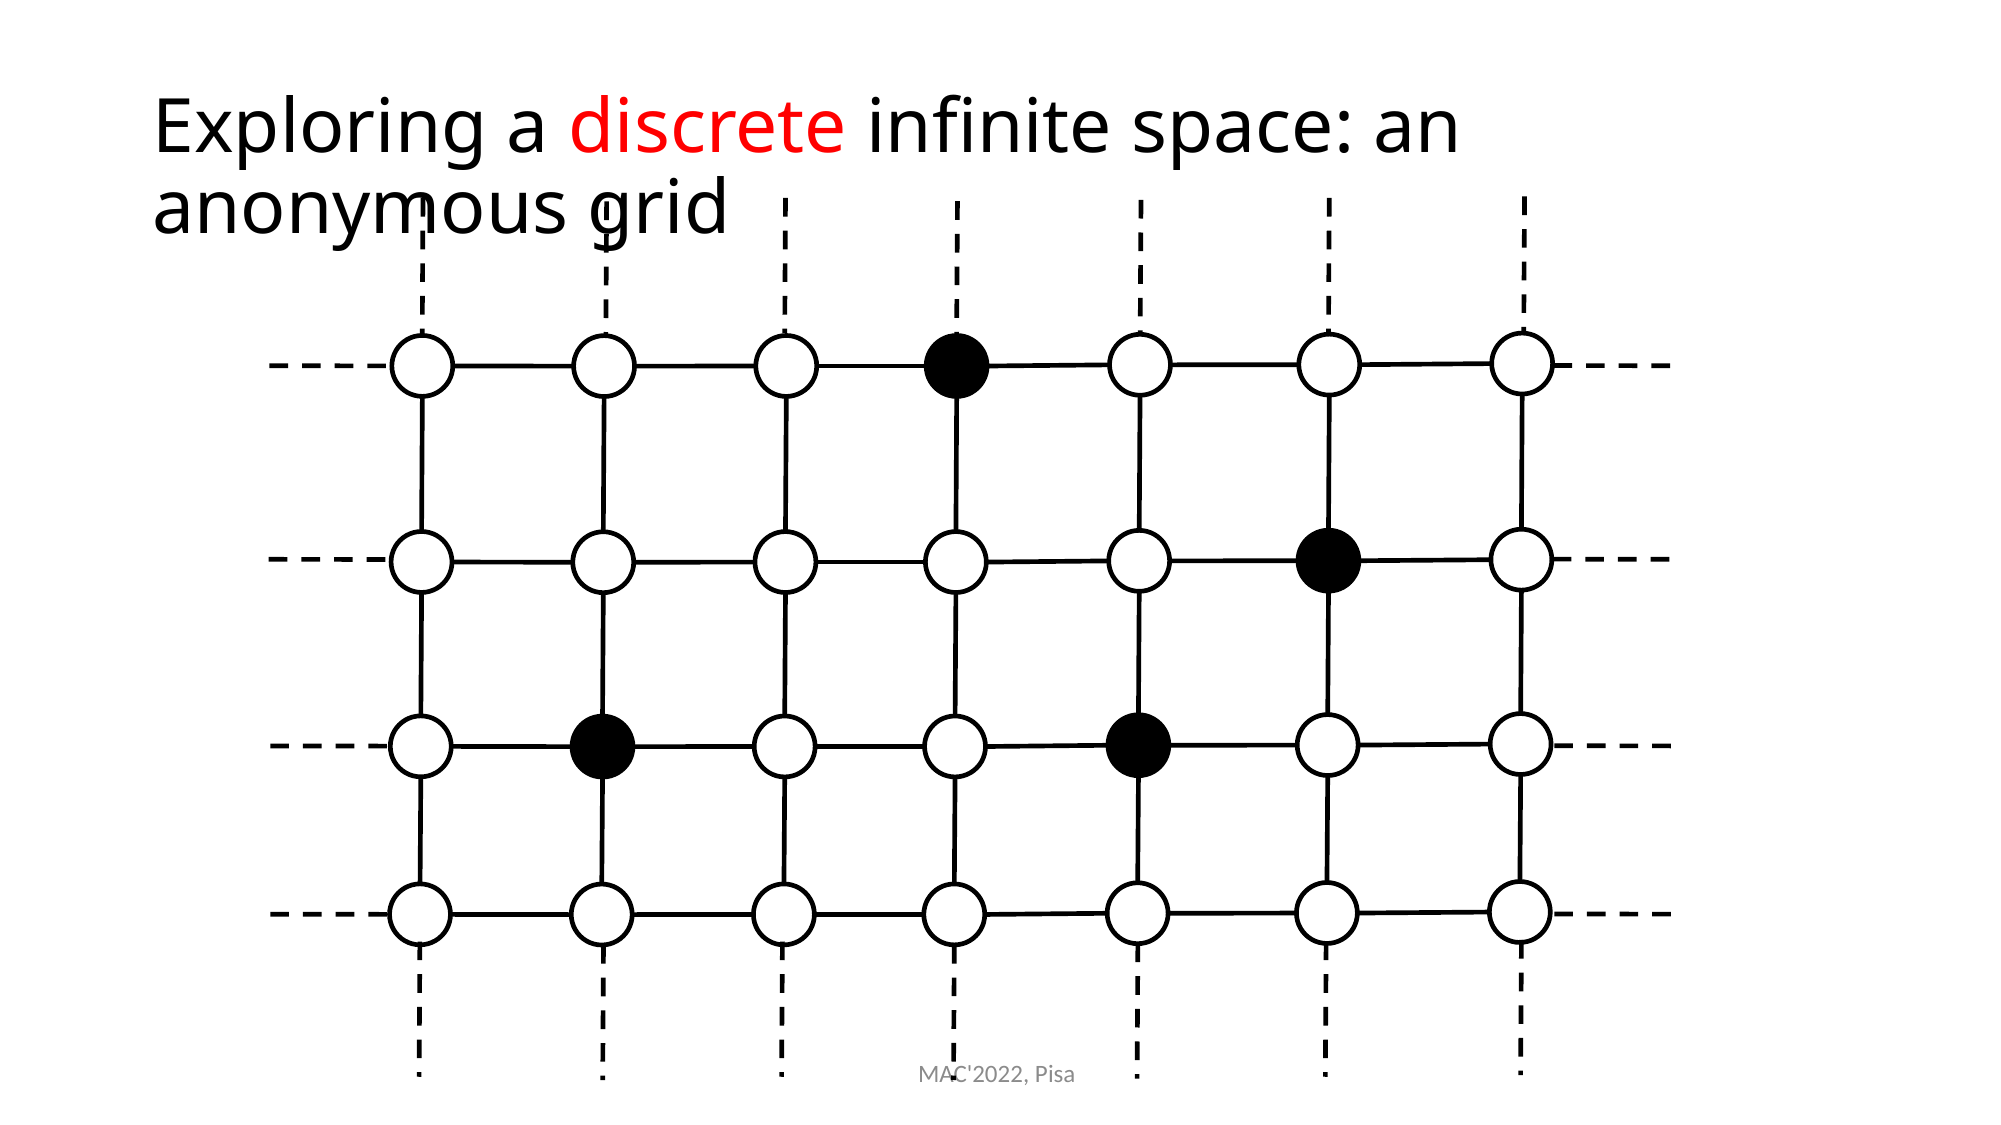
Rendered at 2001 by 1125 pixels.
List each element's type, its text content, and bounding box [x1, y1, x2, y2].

text_box [1107, 713, 1170, 777]
text_box [570, 883, 634, 946]
text_box [754, 530, 817, 594]
text_box [1297, 333, 1361, 396]
text_box [1489, 712, 1553, 776]
text_box [753, 715, 817, 778]
text_box [390, 530, 453, 594]
text_box [1297, 529, 1360, 593]
text_box [922, 883, 986, 946]
text_box [1490, 528, 1553, 592]
text_box [571, 715, 634, 778]
text_box [1107, 529, 1171, 593]
text_box [389, 715, 453, 778]
text_box [1106, 881, 1169, 945]
text_box [572, 334, 636, 398]
text_box [1108, 333, 1172, 397]
footer MAC'2022, Pisa [662, 1042, 1338, 1103]
text_box [925, 334, 988, 398]
text_box [1490, 332, 1554, 395]
text_box [390, 334, 454, 398]
text_box [388, 883, 452, 946]
text_box [571, 530, 635, 594]
text_box [754, 334, 818, 398]
text_box [1296, 713, 1359, 777]
text_box [752, 883, 816, 946]
text_box [924, 530, 988, 594]
text_box [923, 715, 987, 778]
text_box [1488, 880, 1552, 944]
title Exploring a discrete infinite space: an anonymous grid [137, 59, 1863, 278]
text_box [1295, 881, 1359, 945]
